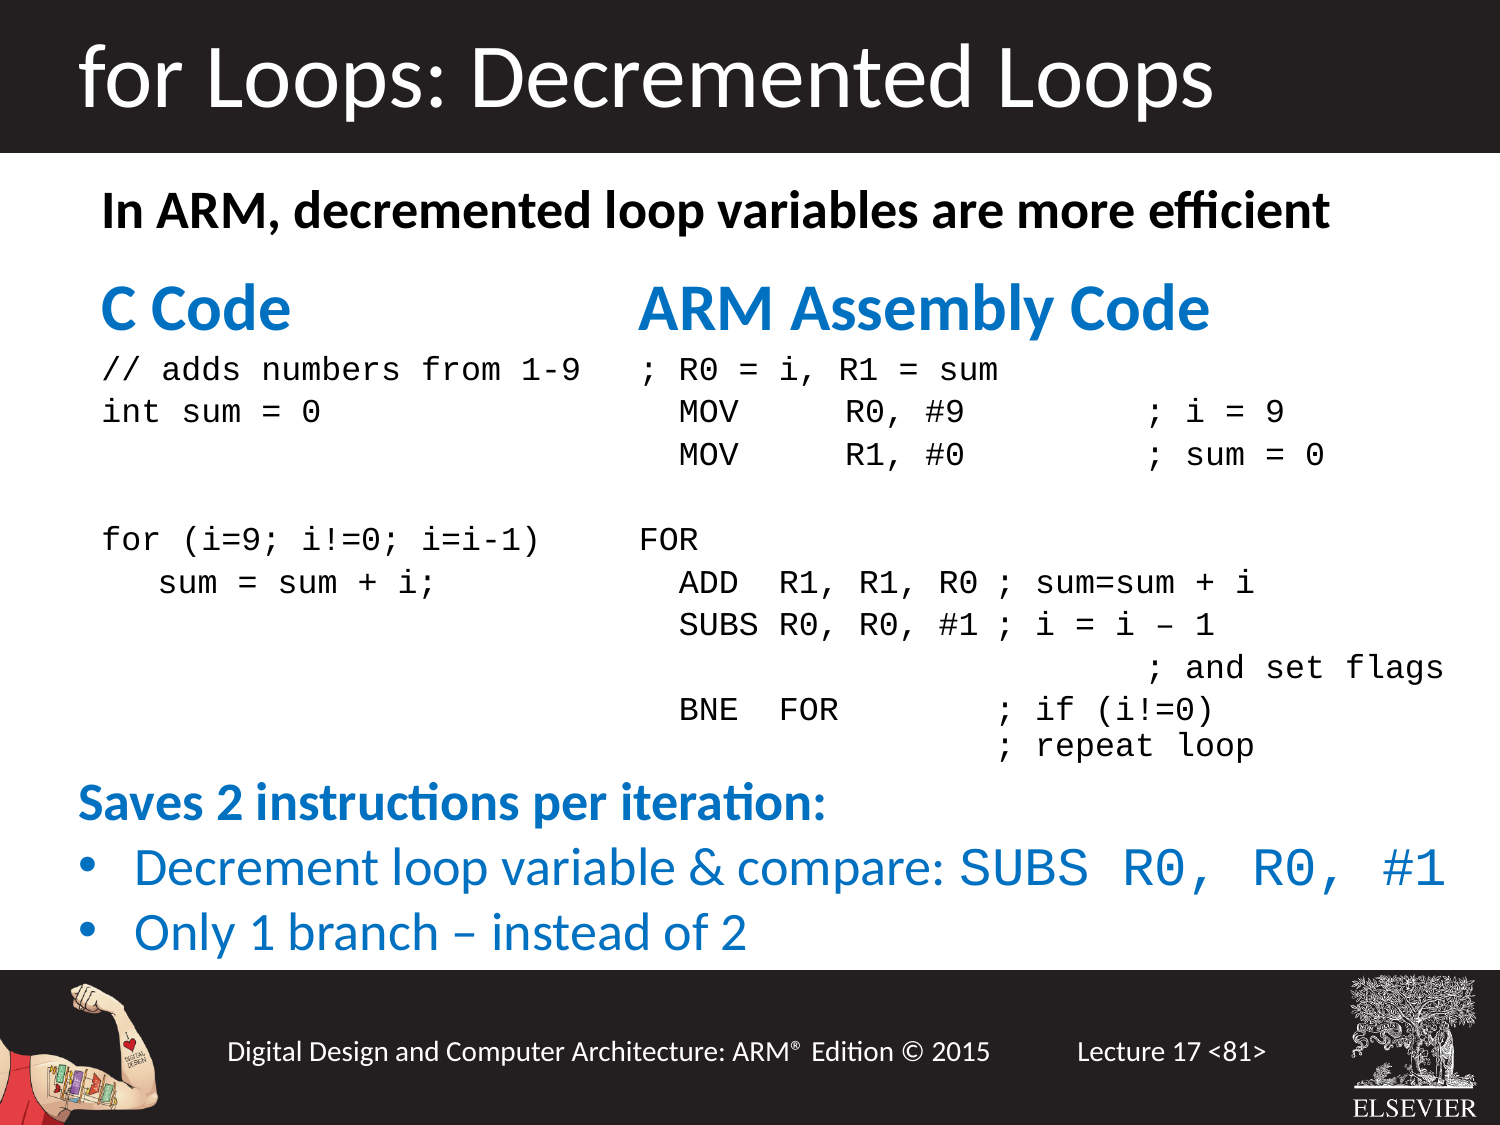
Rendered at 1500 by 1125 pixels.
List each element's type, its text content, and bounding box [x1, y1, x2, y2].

text_box C Code // adds numbers from 1-9 int sum = 0 for (i=9; i!=0; i=i-1) sum = sum + i; [86, 267, 624, 759]
picture [1350, 998, 1477, 1117]
text_box In ARM, decremented loop variables are more efficient [86, 166, 1374, 267]
text_box for Loops: Decremented Loops [63, 8, 1488, 133]
text_box ARM Assembly Code ; R0 = i, R1 = sum MOV R0, #9 ; i = 9 MOV R1, #0 ; sum = 0 FOR ADD R1, R1, R0 ; sum=sum + i SUBS R0, R0, #1 ; i = i – 1 ; and set flags BNE FOR ; if (i!=0) ; repeat loop [624, 265, 1500, 941]
text_box Saves 2 instructions per iteration: Decrement loop variable & compare: SUBS R0, R0, #1 Only 1 branch – instead of 2 [63, 759, 1488, 998]
picture [0, 979, 163, 1125]
